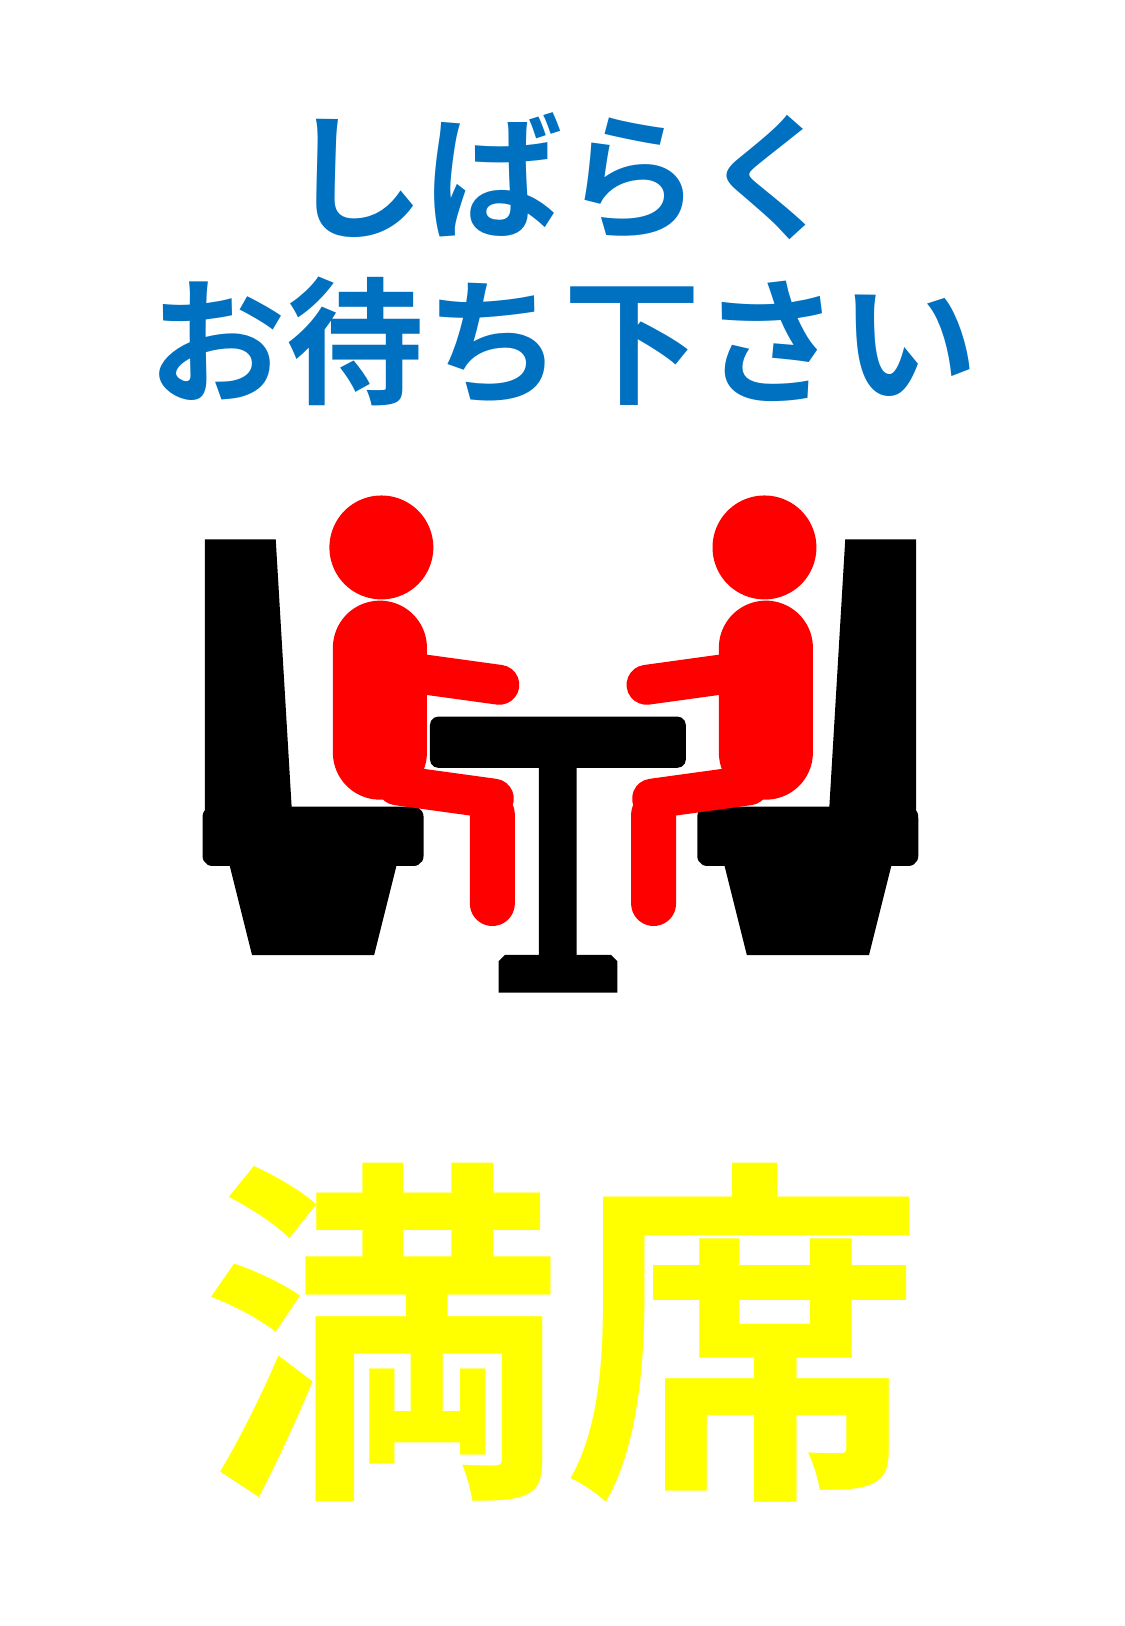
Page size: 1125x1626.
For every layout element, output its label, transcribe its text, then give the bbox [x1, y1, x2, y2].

text_box 満席 [23, 1102, 1104, 1550]
text_box しばらく お待ち下さい [23, 83, 1104, 429]
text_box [202, 495, 919, 993]
